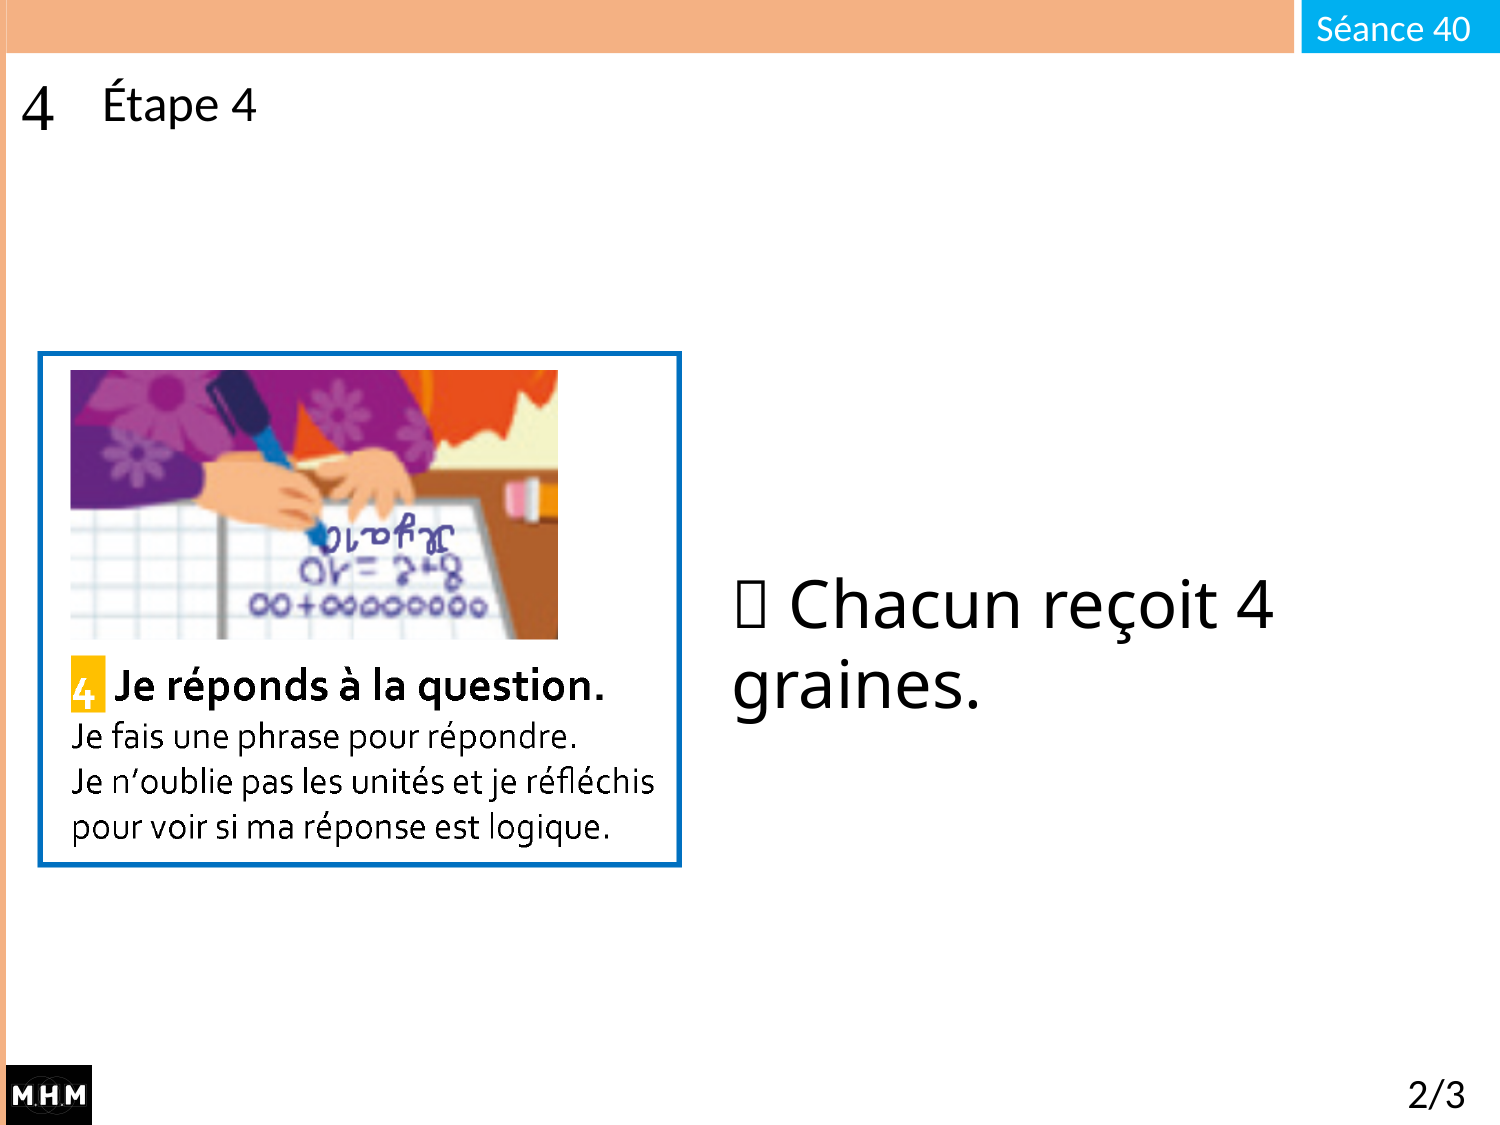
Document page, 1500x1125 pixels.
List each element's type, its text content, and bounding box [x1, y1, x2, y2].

text_box  Chacun reçoit 4 graines. [716, 554, 1441, 729]
title Étape 4 [87, 32, 1382, 140]
list 2/3 [1373, 1064, 1500, 1125]
picture [6, 1065, 92, 1125]
picture [34, 350, 684, 869]
